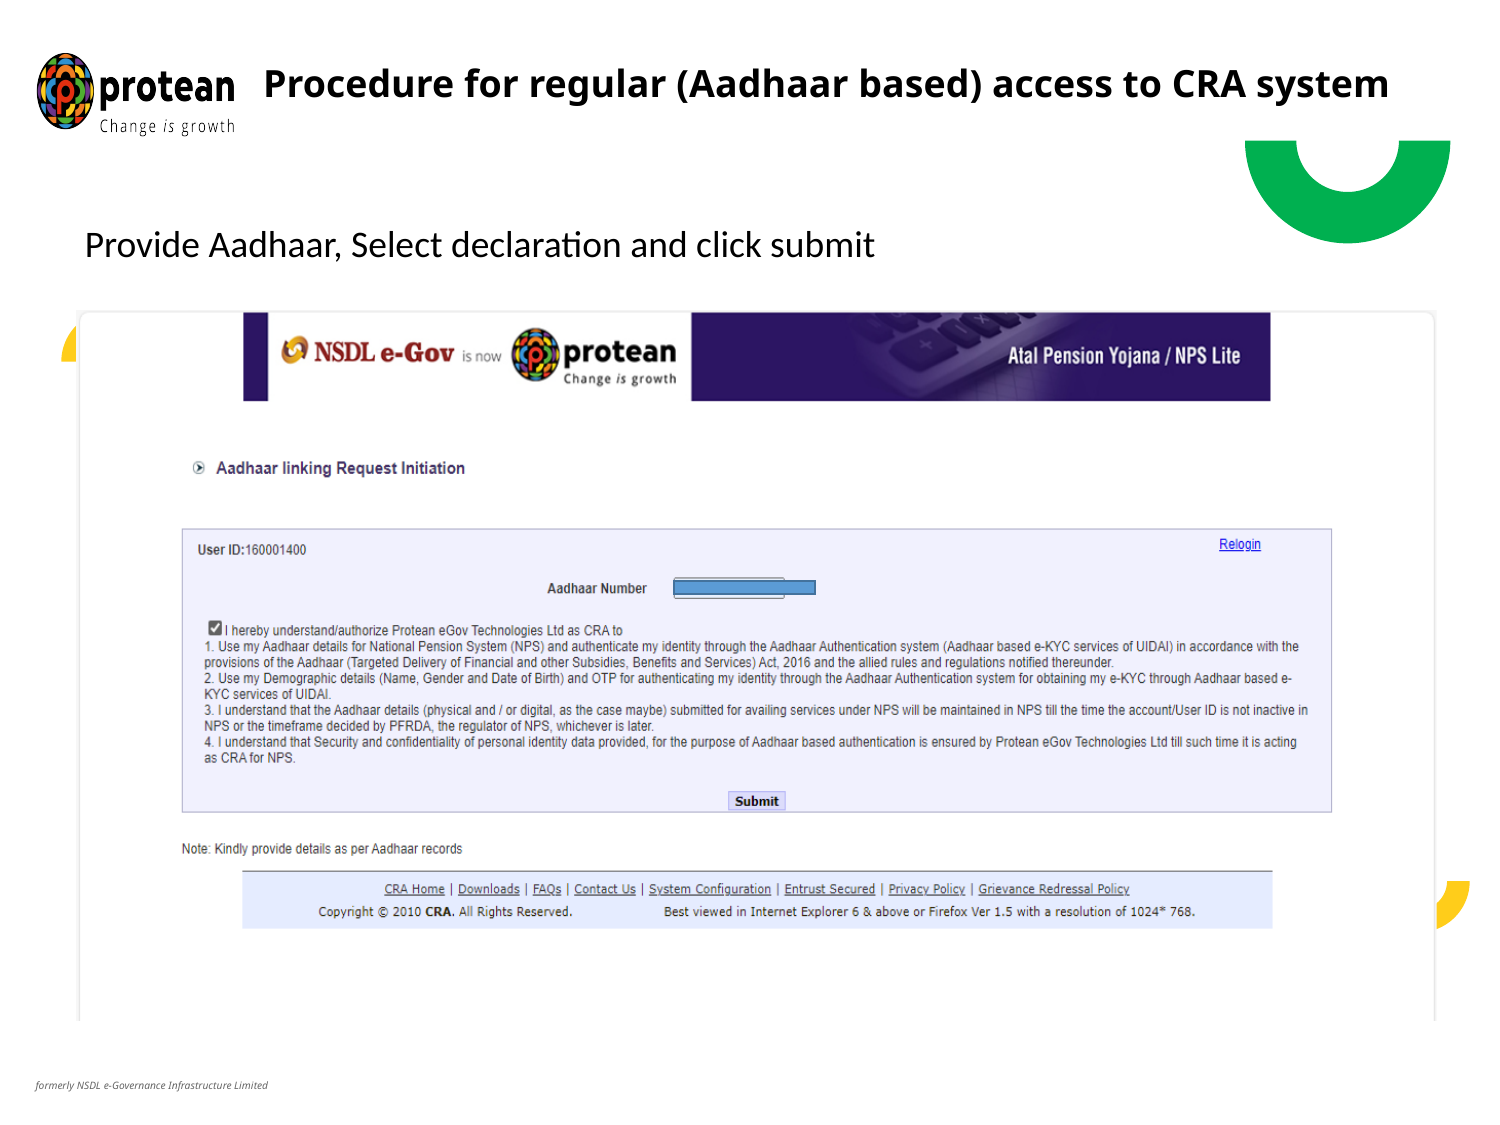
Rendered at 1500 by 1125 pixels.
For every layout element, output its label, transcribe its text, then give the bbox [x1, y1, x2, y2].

text_box Provide Aadhaar, Select declaration and click submit [70, 213, 1437, 273]
text_box Procedure for regular (Aadhaar based) access to CRA system [245, 65, 1410, 150]
picture [70, 310, 1437, 1021]
text_box [1243, 139, 1452, 213]
picture [22, 0, 247, 201]
text_box [60, 331, 70, 363]
text_box [1437, 880, 1471, 930]
